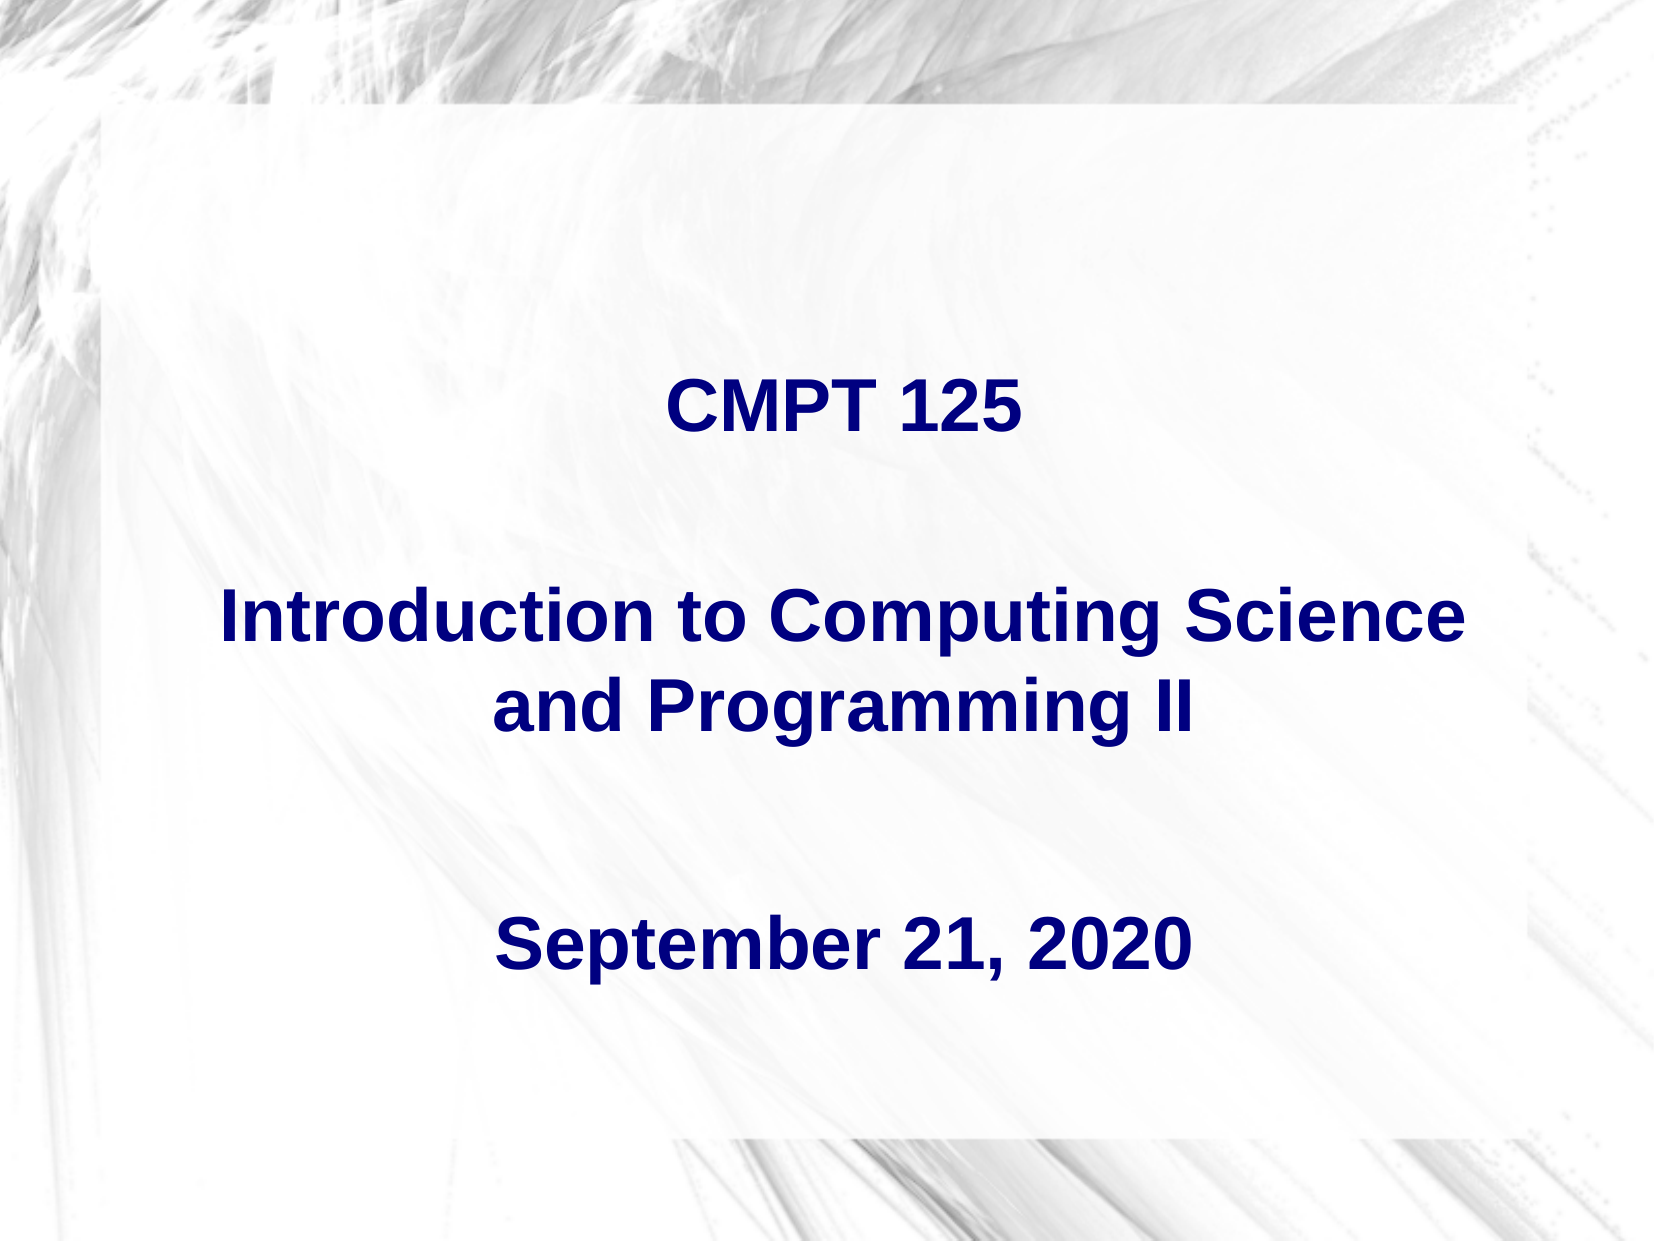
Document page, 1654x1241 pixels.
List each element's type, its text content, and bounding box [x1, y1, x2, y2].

picture [0, 0, 1654, 1241]
list CMPT 125 Introduction to Computing Science and Programming II September 21, 2020 [118, 237, 1571, 1224]
